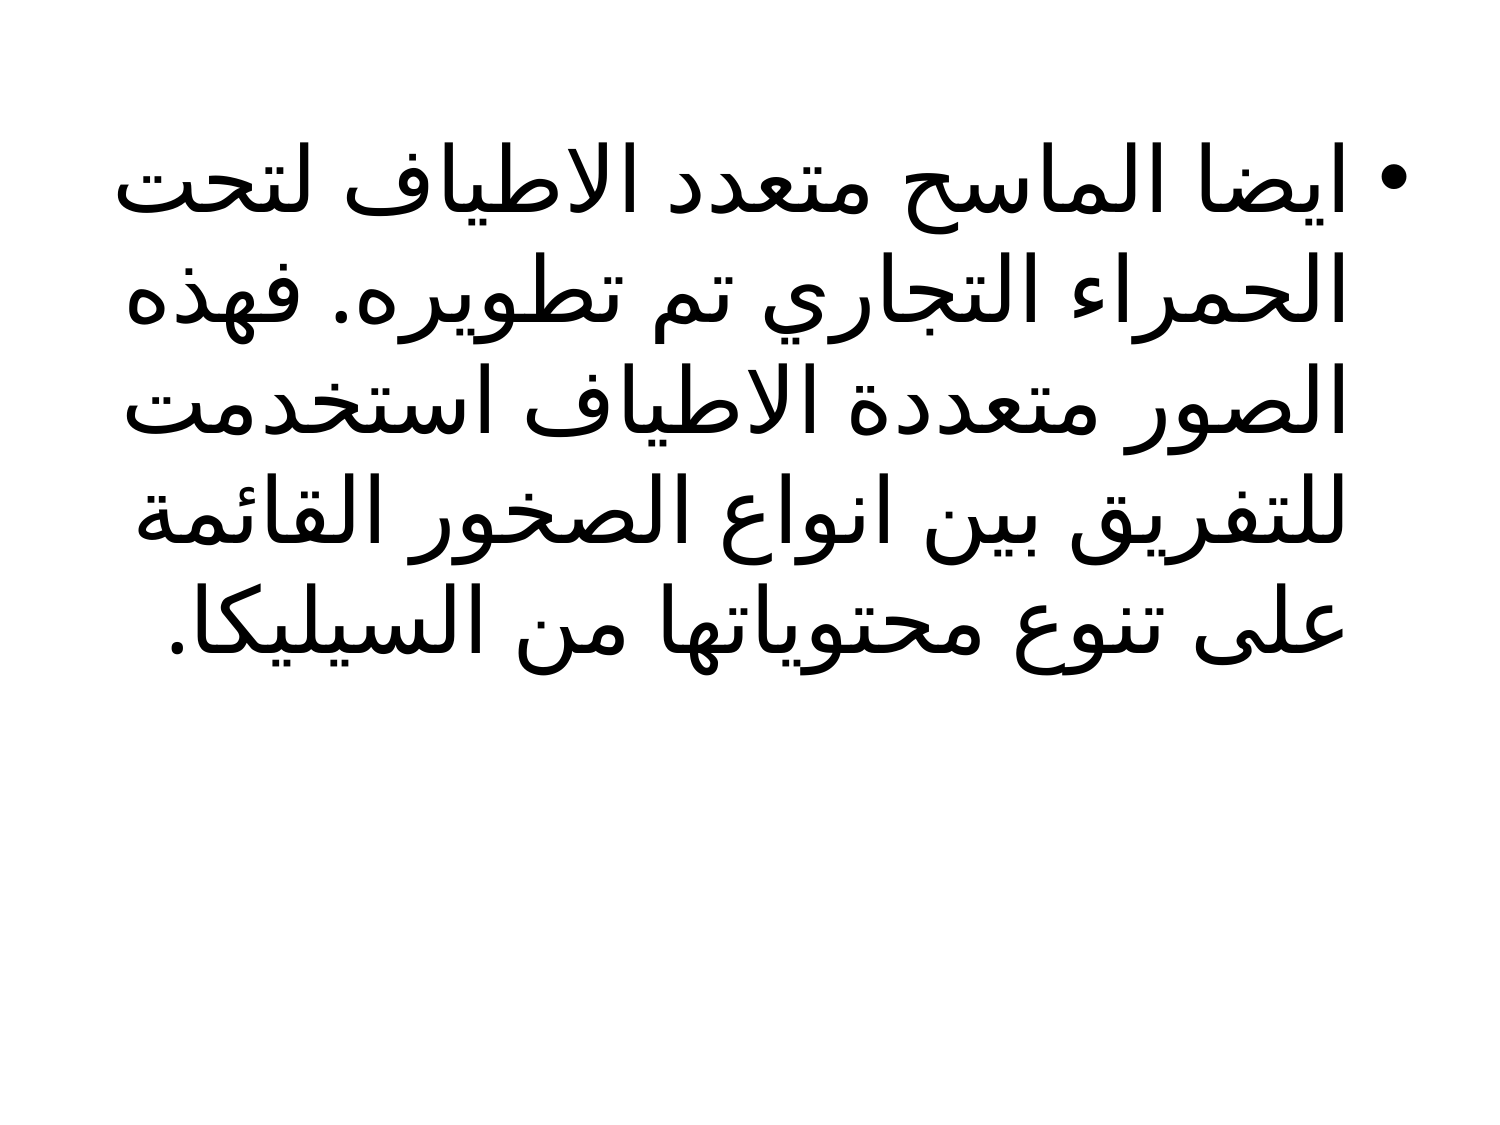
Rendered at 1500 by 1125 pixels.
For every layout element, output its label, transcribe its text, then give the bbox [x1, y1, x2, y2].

list ايضا الماسح متعدد الاطياف لتحت الحمراء التجاري تم تطويره. فهذه الصور متعددة الاطياف استخدمت للتفريق بين انواع الصخور القائمة على تنوع محتوياتها من السيليكا. [75, 113, 1425, 1005]
